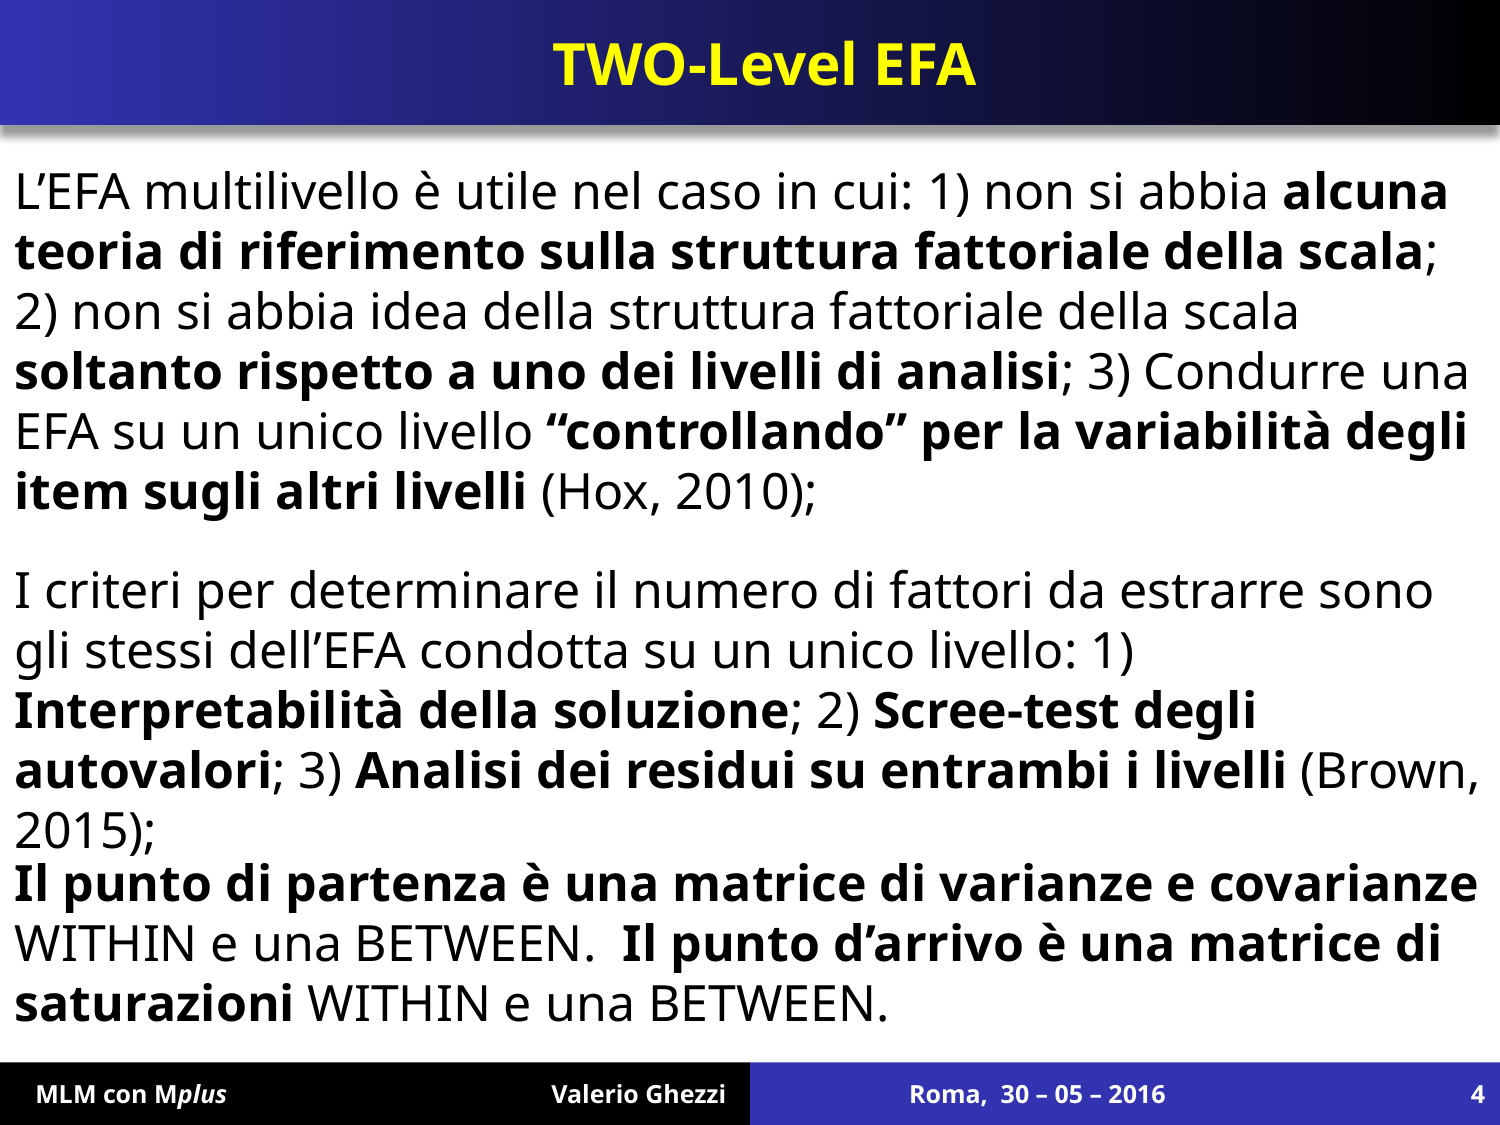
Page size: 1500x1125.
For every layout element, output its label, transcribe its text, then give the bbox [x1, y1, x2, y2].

slide_number 4 [1325, 1065, 1500, 1125]
text_box Il punto di partenza è una matrice di varianze e covarianze WITHIN e una BETWEEN. Il punto d’arrivo è una matrice di saturazioni WITHIN e una BETWEEN. [0, 843, 1500, 1039]
text_box Roma, 30 – 05 – 2016 [750, 1062, 1325, 1125]
list MLM con Mplus Valerio Ghezzi [0, 1062, 750, 1125]
title TWO-Level EFA [0, 0, 1500, 126]
text_box I criteri per determinare il numero di fattori da estrarre sono gli stessi dell’EFA condotta su un unico livello: 1) Interpretabilità della soluzione; 2) Scree-test degli autovalori; 3) Analisi dei residui su entrambi i livelli (Brown, 2015); [0, 550, 1500, 843]
text_box L’EFA multilivello è utile nel caso in cui: 1) non si abbia alcuna teoria di riferimento sulla struttura fattoriale della scala; 2) non si abbia idea della struttura fattoriale della scala soltanto rispetto a uno dei livelli di analisi; 3) Condurre una EFA su un unico livello “controllando” per la variabilità degli item sugli altri livelli (Hox, 2010); [0, 152, 1500, 528]
